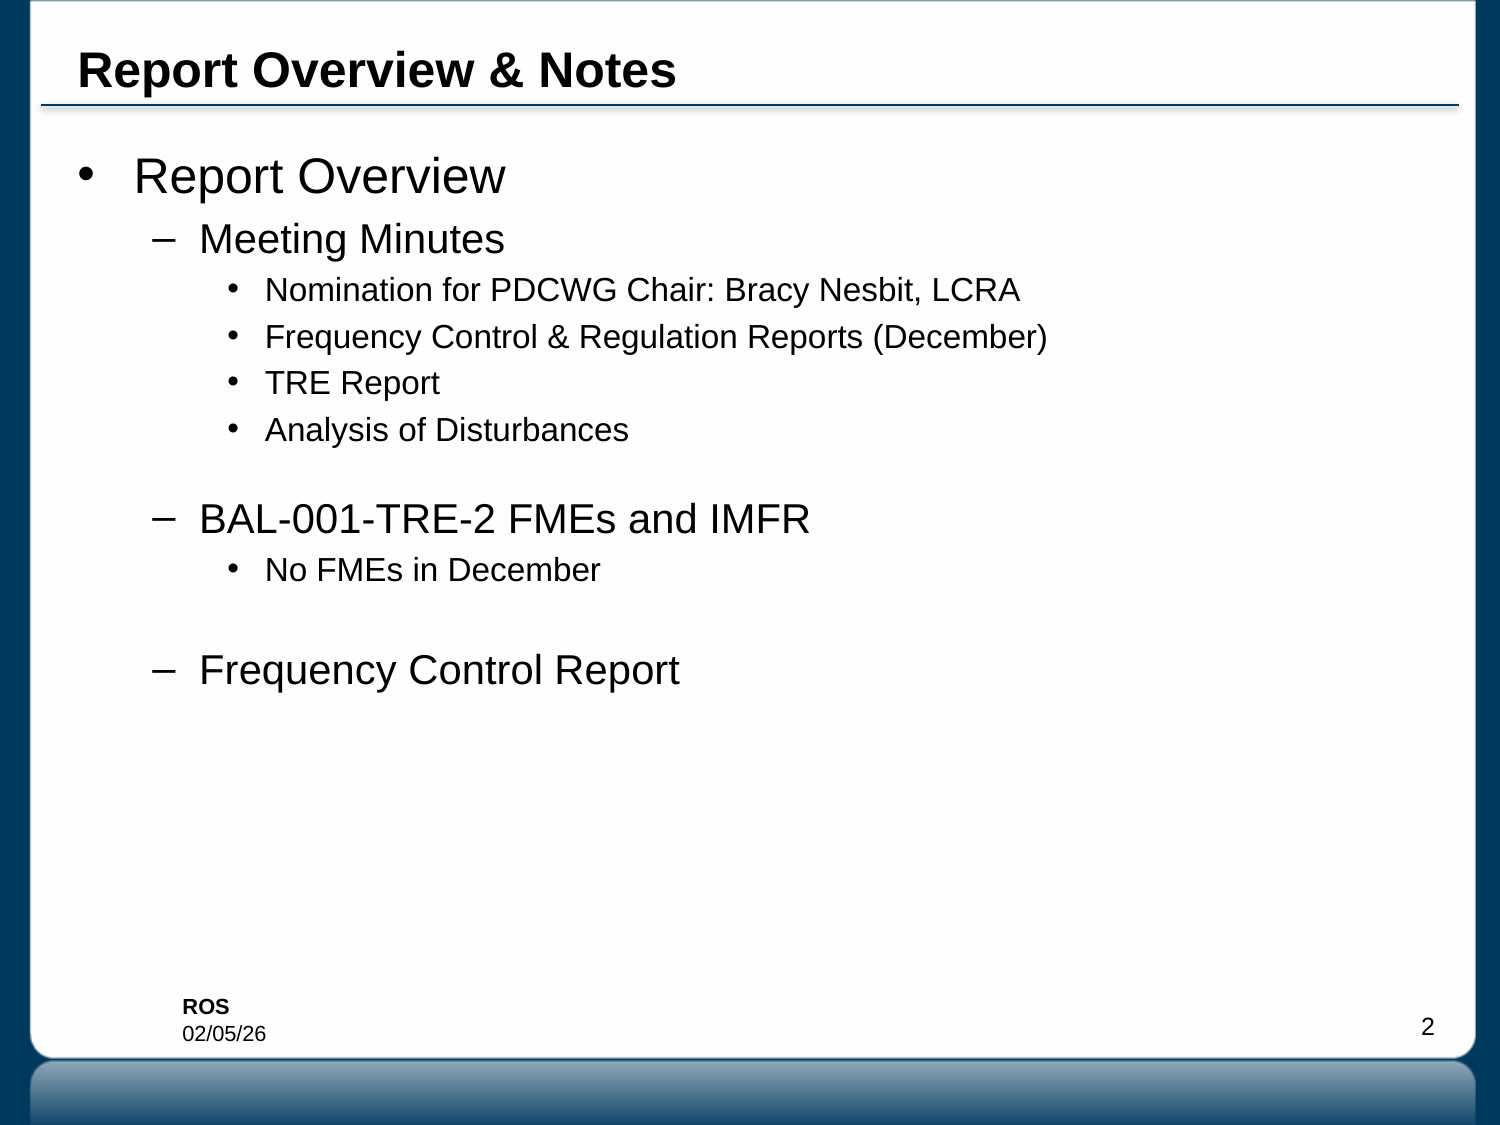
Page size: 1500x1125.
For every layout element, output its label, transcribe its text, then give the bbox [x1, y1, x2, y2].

picture [0, 0, 1500, 1125]
list Report Overview Meeting Minutes Nomination for PDCWG Chair: Bracy Nesbit, LCRA Frequency Control & Regulation Reports (December) TRE Report Analysis of Disturbances BAL-001-TRE-2 FMEs and IMFR No FMEs in December Frequency Control Report [62, 135, 1413, 976]
title Report Overview & Notes [62, 29, 1450, 106]
